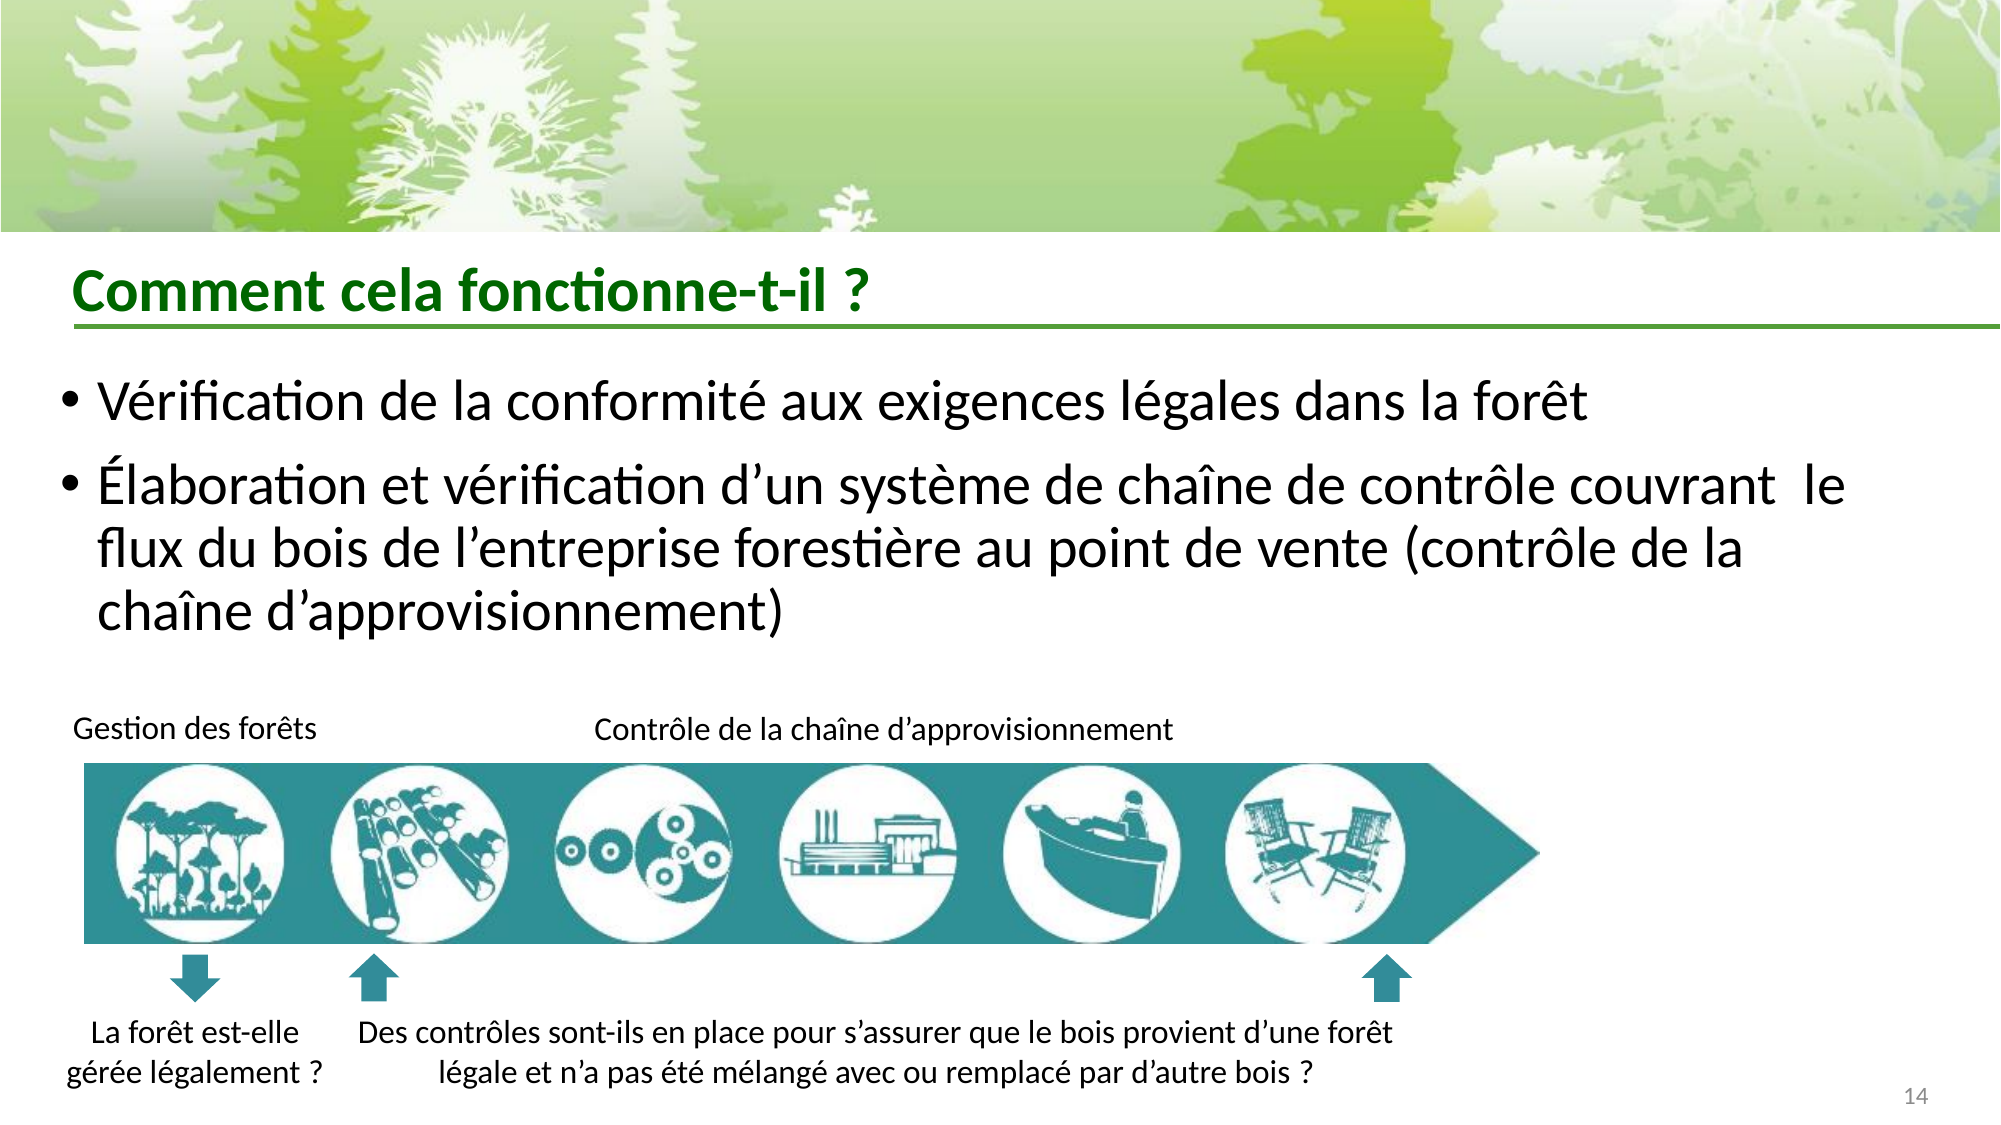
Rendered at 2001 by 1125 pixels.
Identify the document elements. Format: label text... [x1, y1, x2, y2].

list Vérification de la conformité aux exigences légales dans la forêt Élaboration et vérification d’un système de chaîne de contrôle couvrant le flux du bois de l’entreprise forestière au point de vente (contrôle de la chaîne d’approvisionnement) [44, 362, 1920, 1106]
text_box La forêt est-elle gérée légalement ? [41, 1003, 349, 1098]
picture [0, 0, 2000, 232]
text_box Contrôle de la chaîne d’approvisionnement [349, 699, 1421, 754]
slide_number 14 [1493, 1065, 1944, 1125]
text_box [167, 953, 224, 1004]
text_box Des contrôles sont-ils en place pour s’assurer que le bois provient d’une forêt légale et n’a pas été mélangé avec ou remplacé par d’autre bois ? [349, 1003, 1413, 1098]
picture [84, 763, 1540, 945]
text_box Gestion des forêts [41, 698, 349, 754]
text_box [1358, 952, 1415, 1003]
text_box [346, 951, 402, 1003]
title Comment cela fonctionne-t-il ? [56, 197, 1407, 362]
